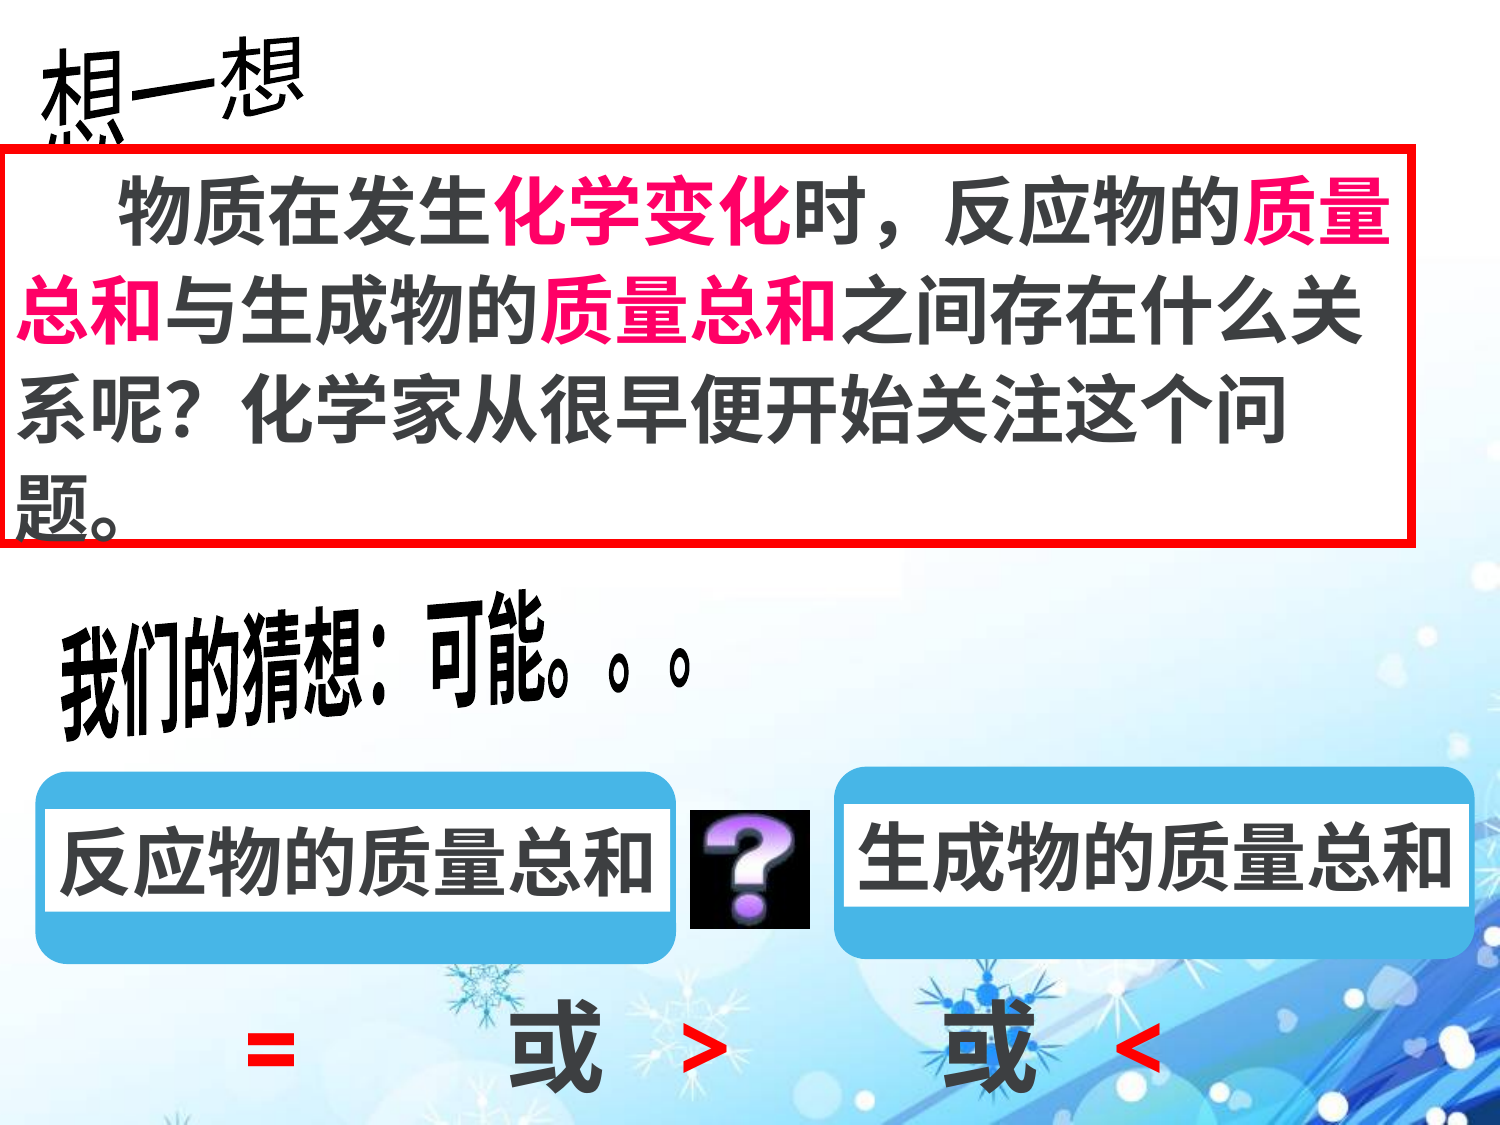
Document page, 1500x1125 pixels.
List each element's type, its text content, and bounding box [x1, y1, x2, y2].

text_box 物质在发生化学变化时，反应物的质量总和与生成物的质量总和之间存在什么关系呢？化学家从很早便开始关注这个问题。 [0, 148, 1412, 544]
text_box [35, 766, 1475, 965]
text_box = 或 > 或 < [227, 976, 1223, 1112]
picture [0, 13, 1500, 1125]
